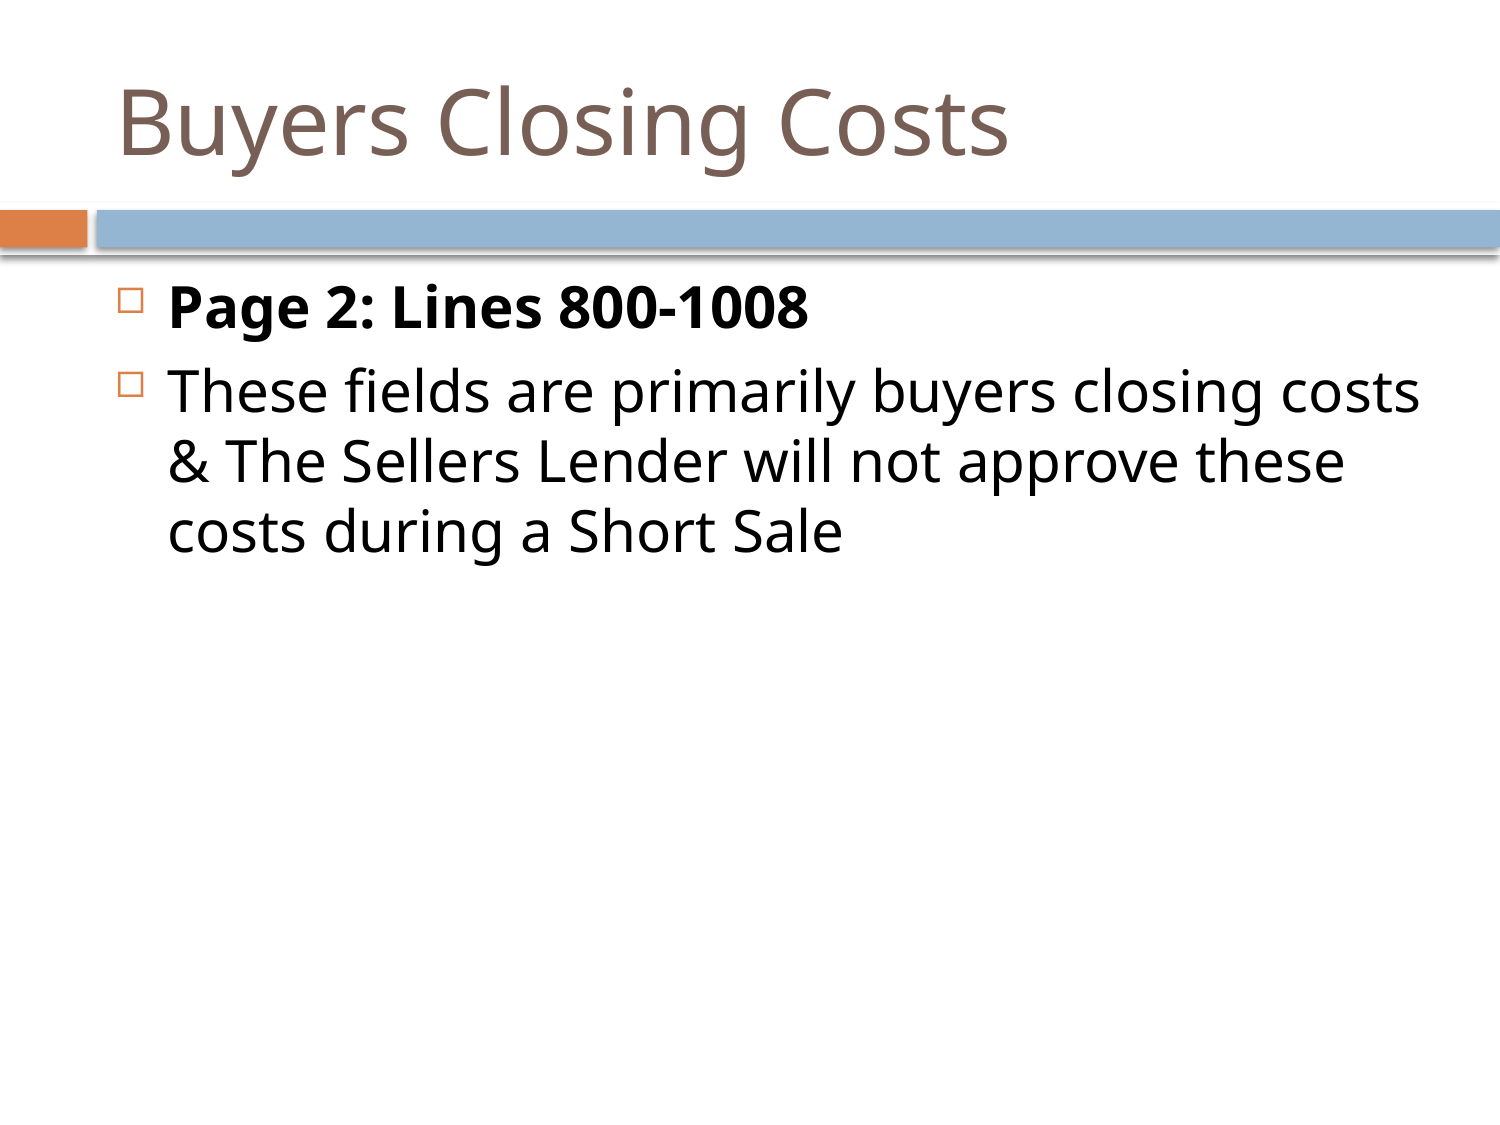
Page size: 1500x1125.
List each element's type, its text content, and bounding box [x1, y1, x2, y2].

title Buyers Closing Costs [100, 37, 1438, 200]
list Page 2: Lines 800‐1008 These fields are primarily buyers closing costs & The Sellers Lender will not approve these costs during a Short Sale [100, 262, 1438, 1000]
